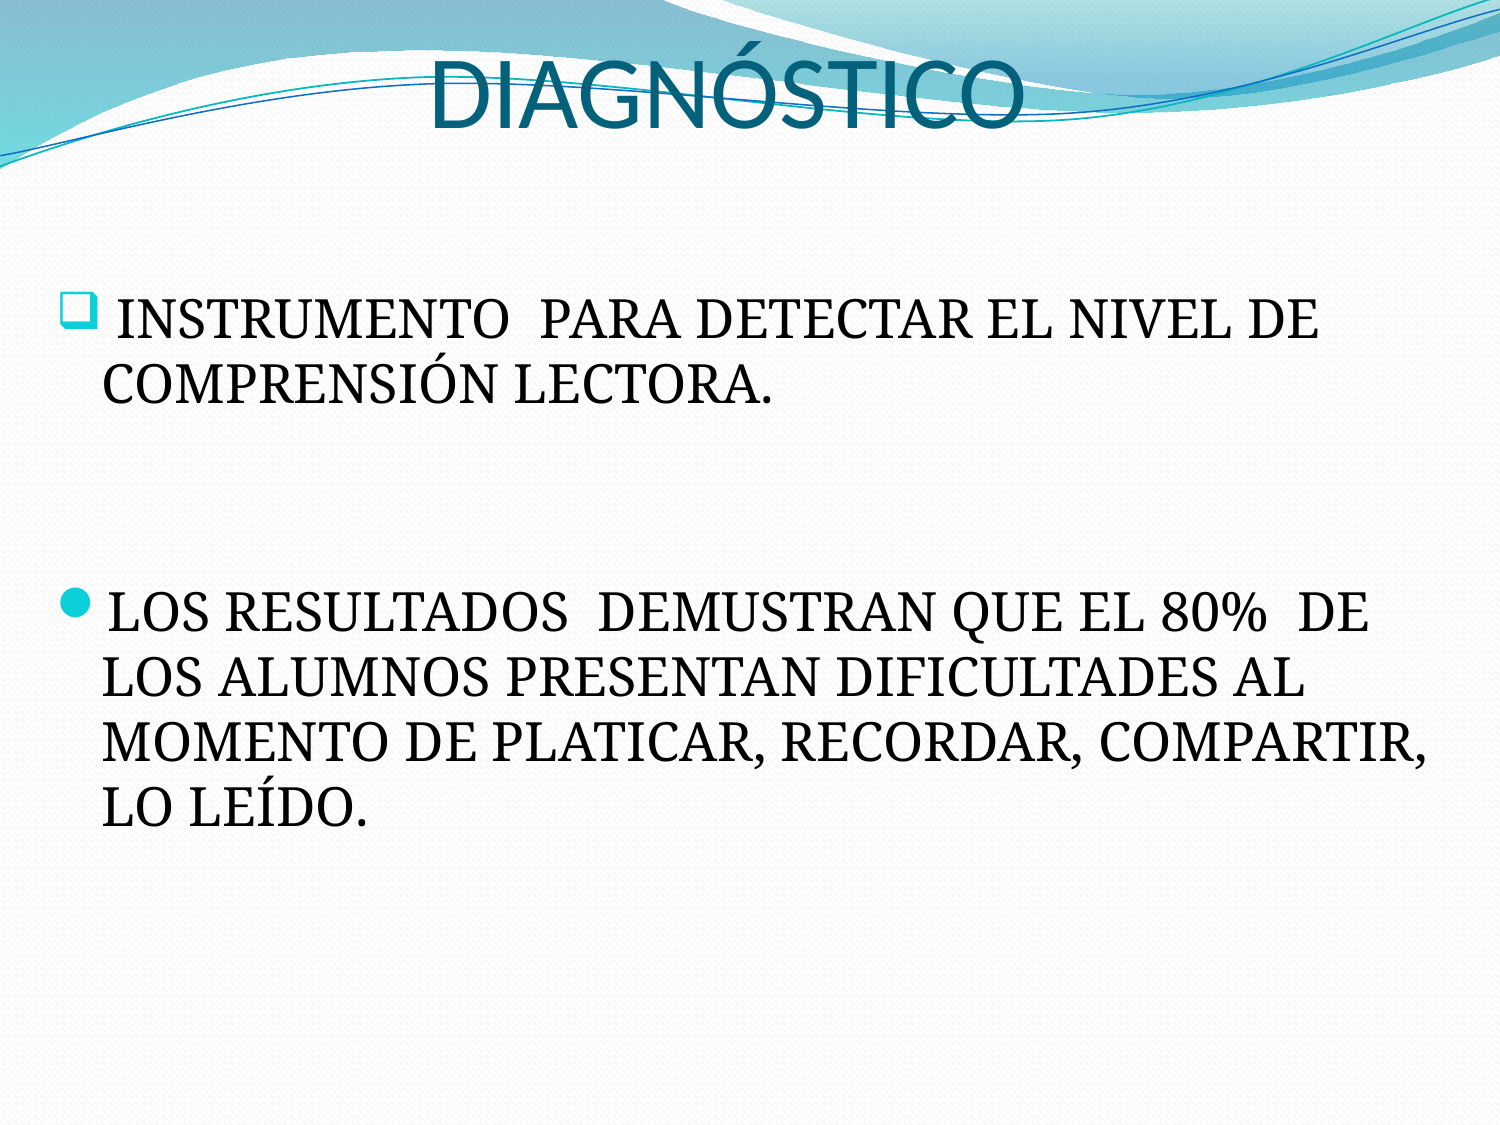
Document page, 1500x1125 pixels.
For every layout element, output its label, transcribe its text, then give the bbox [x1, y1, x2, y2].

list INSTRUMENTO PARA DETECTAR EL NIVEL DE COMPRENSIÓN LECTORA. LOS RESULTADOS DEMUSTRAN QUE EL 80% DE LOS ALUMNOS PRESENTAN DIFICULTADES AL MOMENTO DE PLATICAR, RECORDAR, COMPARTIR, LO LEÍDO. [41, 201, 1459, 1071]
title DIAGNÓSTICO [53, 5, 1404, 150]
